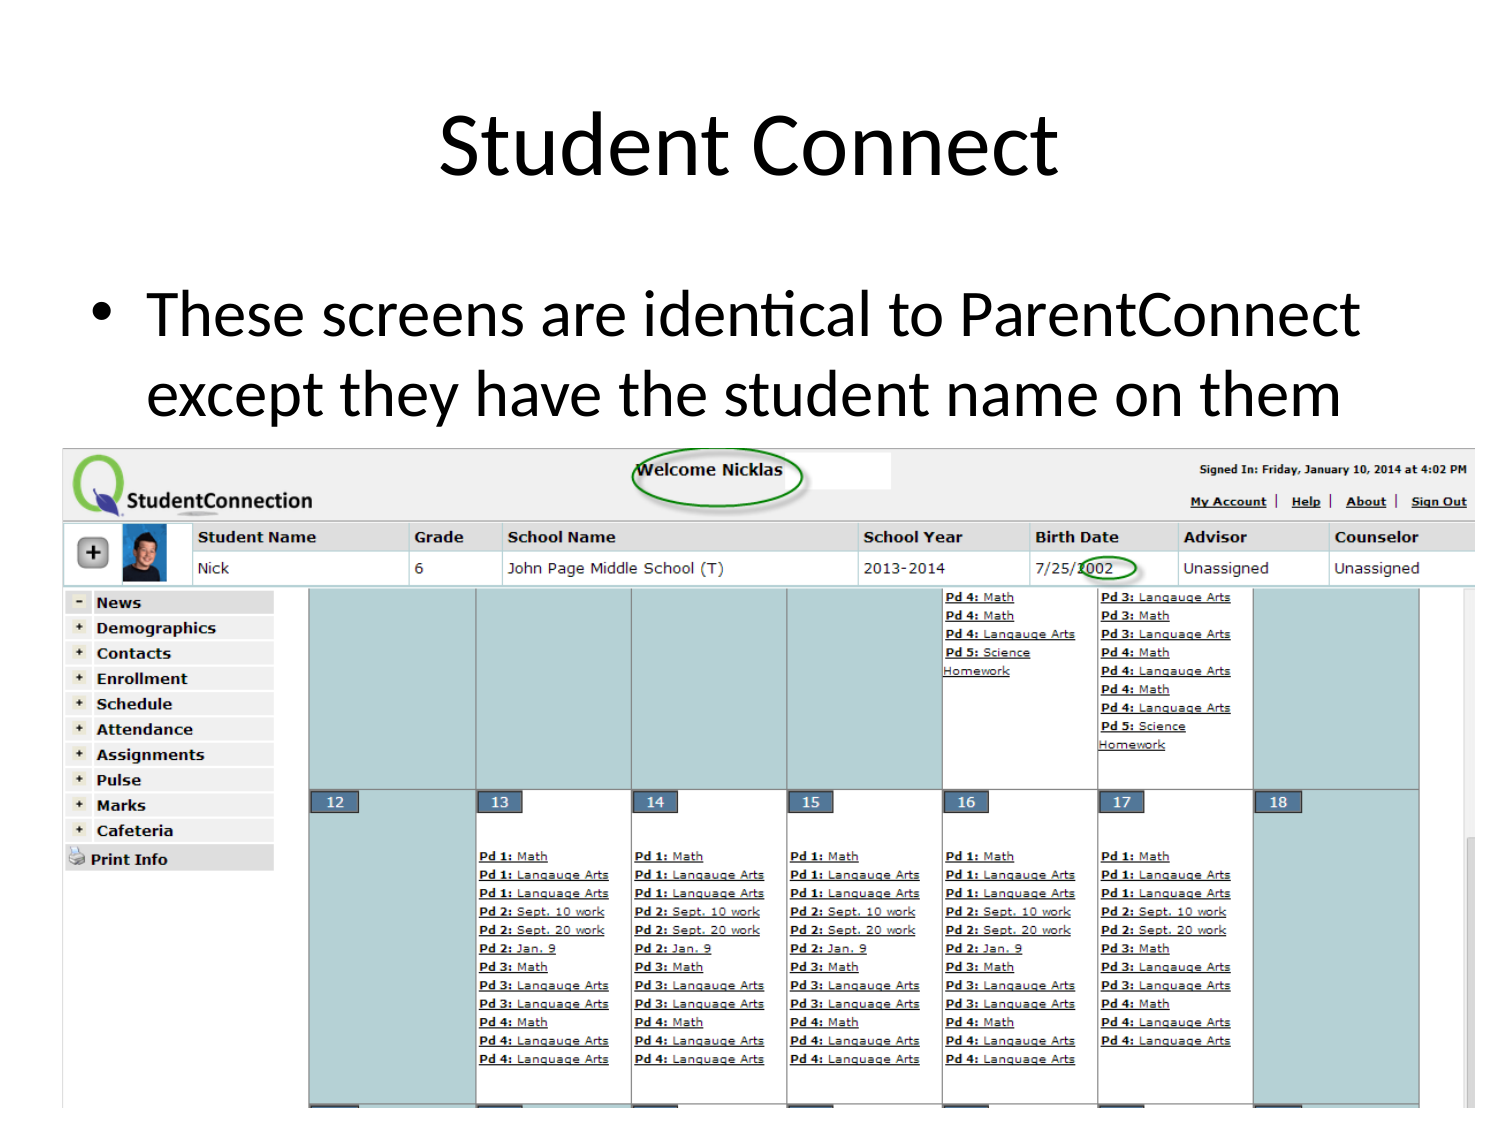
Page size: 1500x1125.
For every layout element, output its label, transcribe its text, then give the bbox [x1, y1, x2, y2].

picture [62, 448, 1476, 1109]
list These screens are identical to ParentConnect except they have the student name on them [75, 262, 1425, 446]
title Student Connect [75, 45, 1425, 233]
